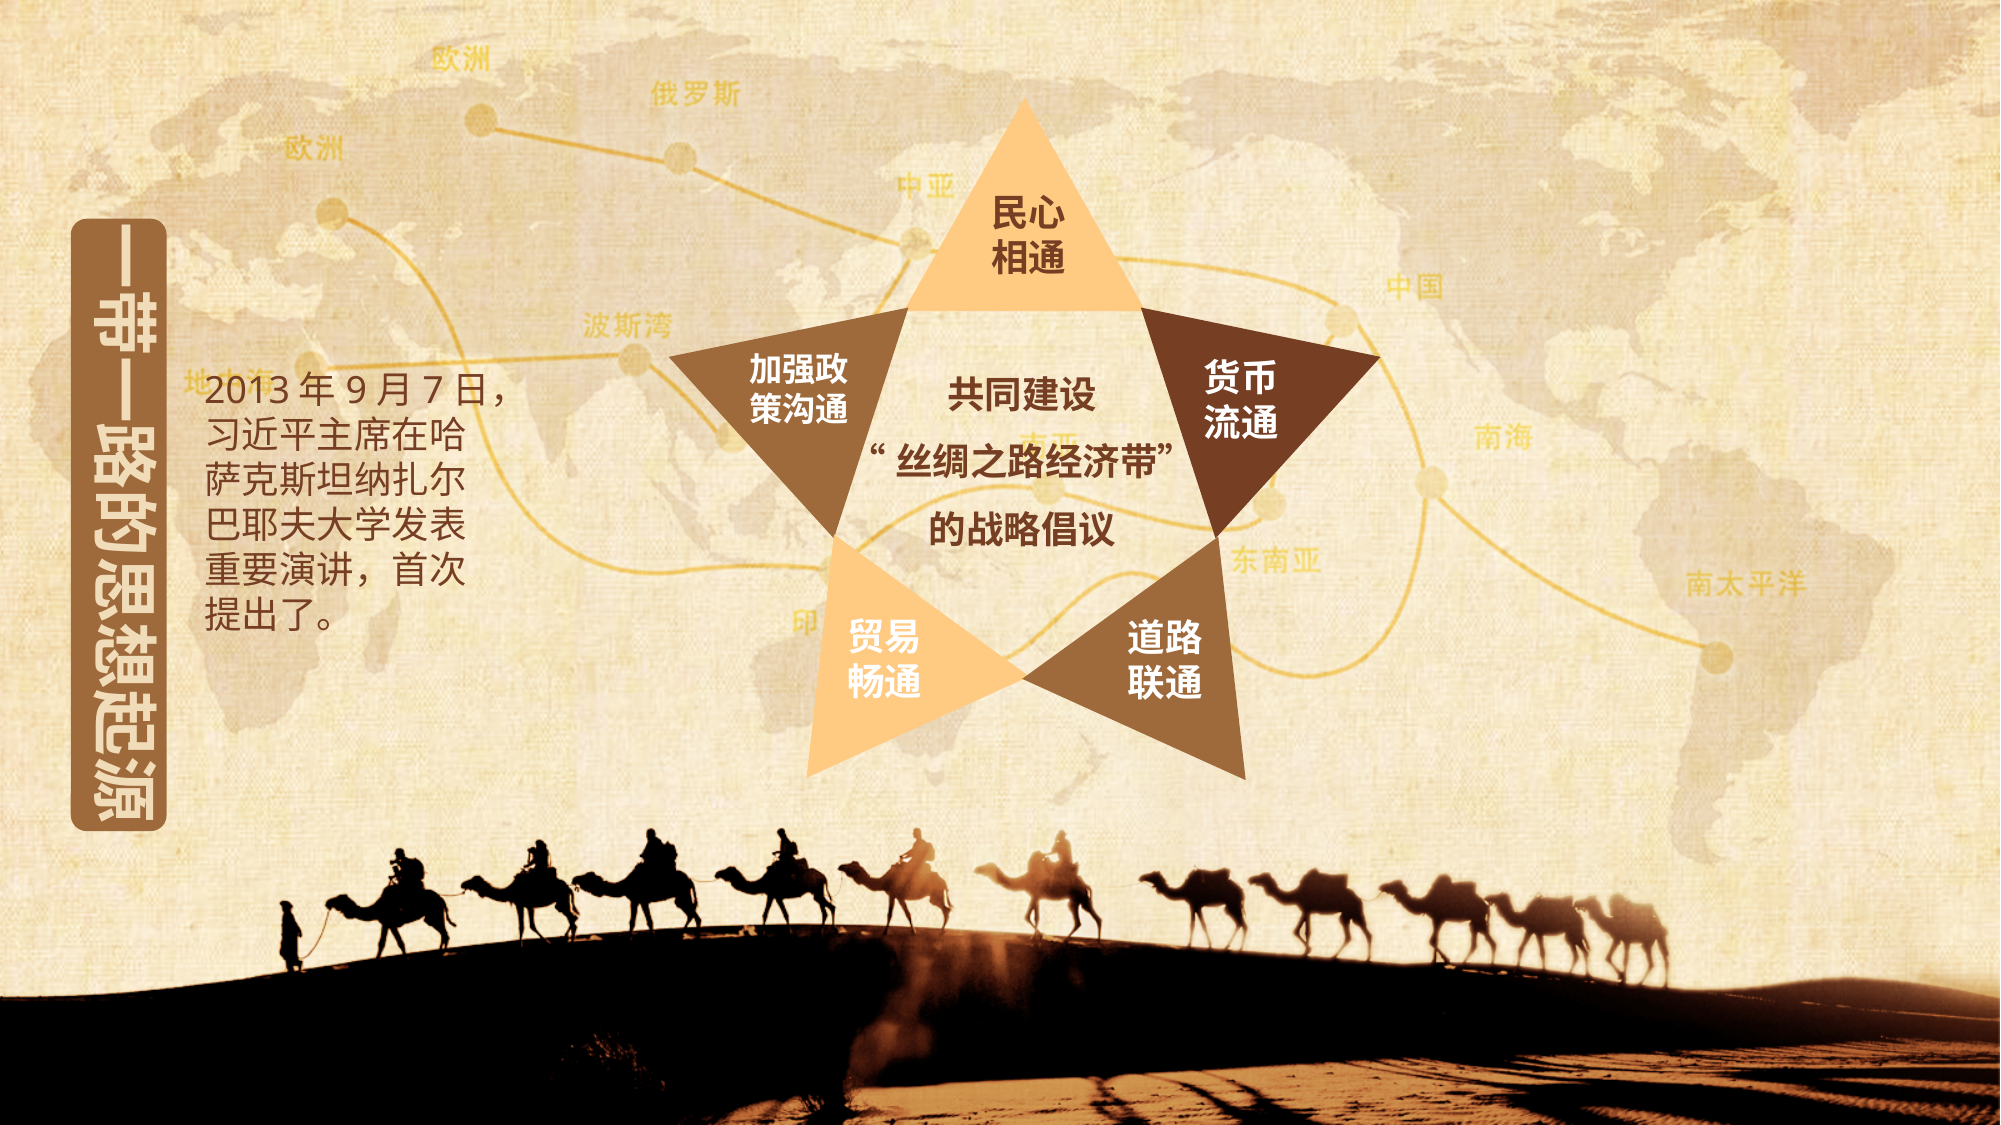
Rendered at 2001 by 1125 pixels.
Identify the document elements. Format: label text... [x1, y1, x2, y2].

text_box [1022, 612, 1246, 781]
text_box [1140, 307, 1381, 443]
text_box 道路联通 [1113, 606, 1251, 711]
text_box [750, 307, 909, 340]
text_box [740, 436, 834, 538]
text_box [977, 97, 1072, 181]
text_box [1211, 452, 1295, 539]
text_box [1122, 536, 1227, 606]
text_box 共同建设 “丝绸之路经济带” 的战略倡议 [834, 340, 1211, 558]
text_box 贸易畅通 [832, 605, 953, 711]
text_box 加强政策沟通 [734, 340, 893, 436]
picture [0, 0, 2000, 1125]
text_box [905, 183, 1144, 312]
text_box [668, 343, 734, 429]
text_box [63, 207, 175, 832]
text_box 货币流通 [1189, 346, 1303, 452]
text_box 民心相通 [976, 181, 1114, 286]
text_box [806, 534, 1027, 778]
text_box 2013年9月7日，习近平主席在哈萨克斯坦纳扎尔巴耶夫大学发表重要演讲，首次提出了。 [189, 358, 515, 689]
